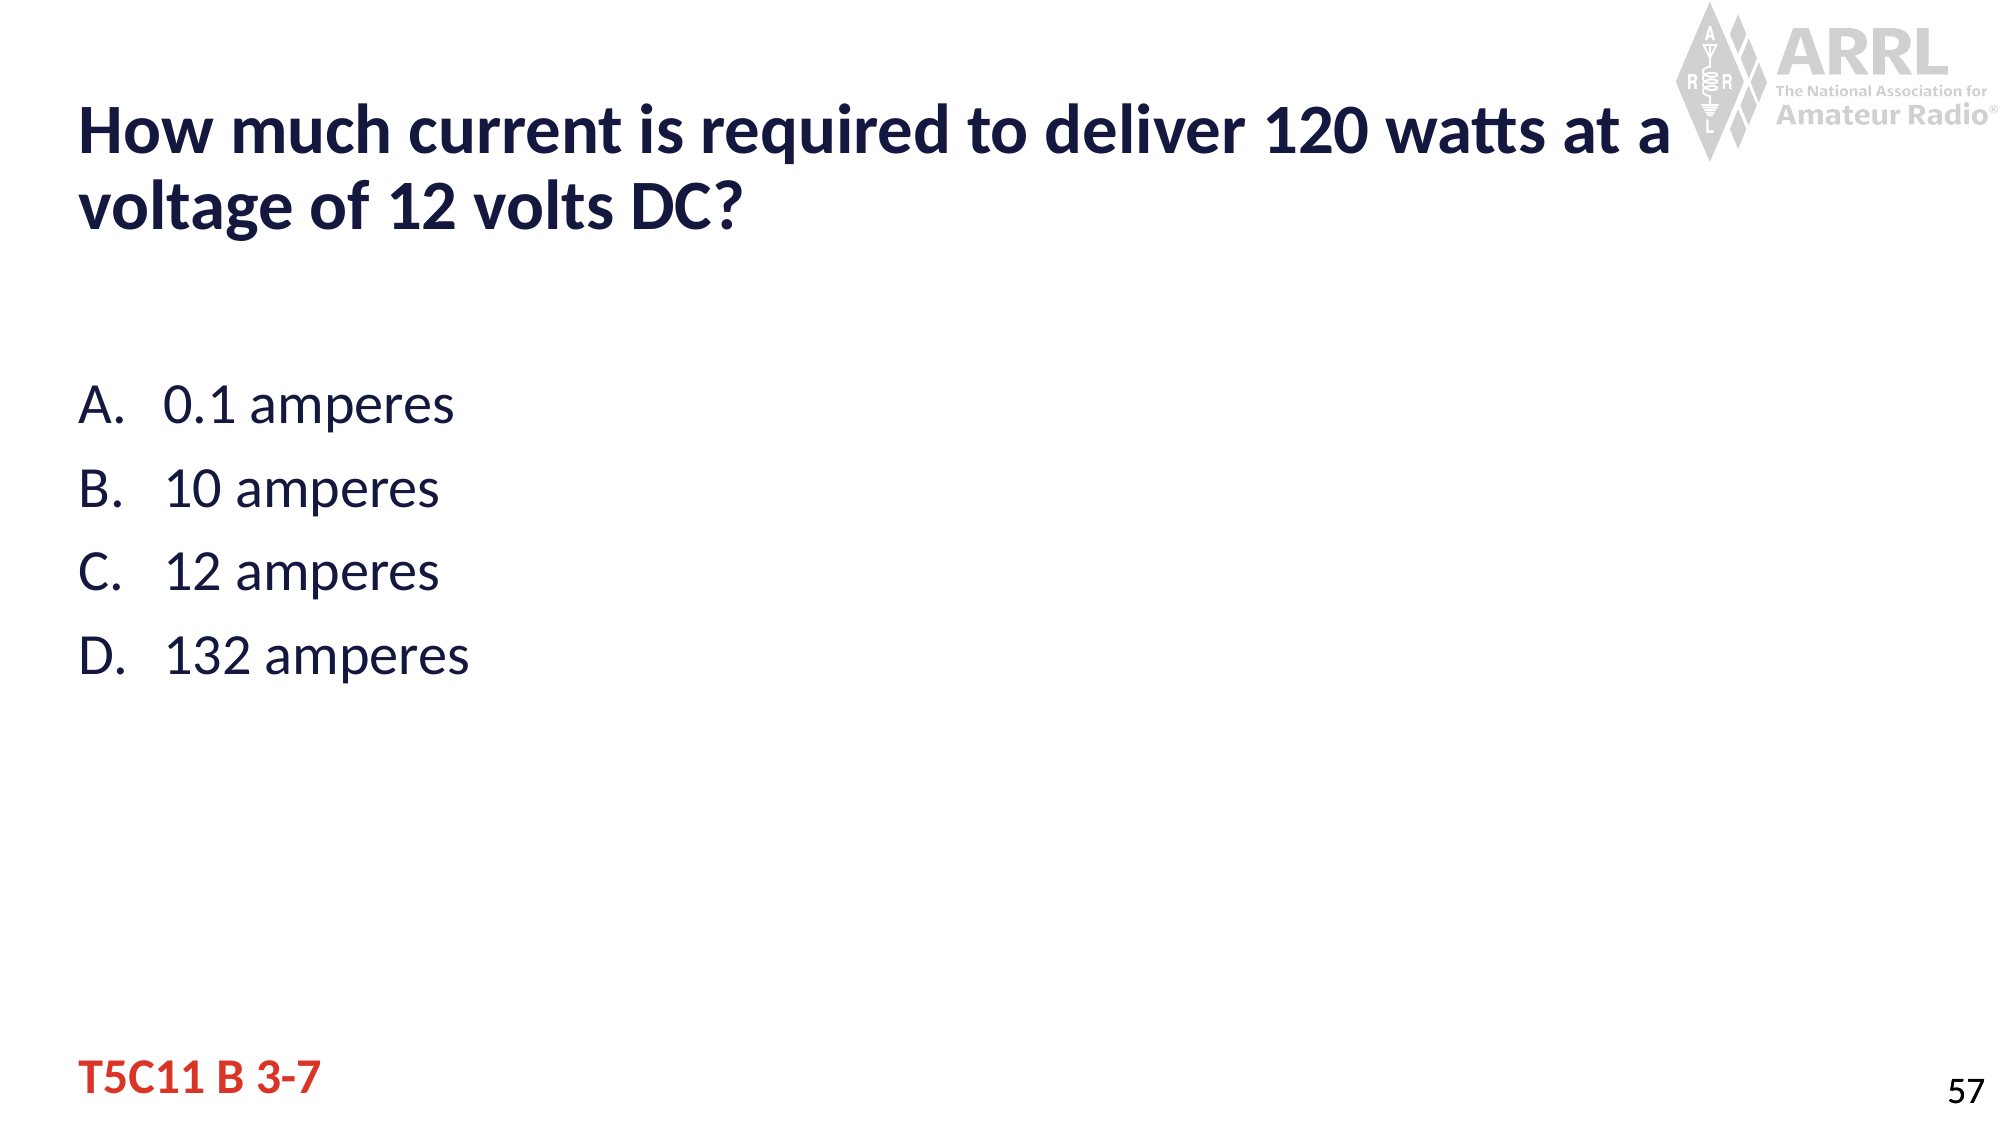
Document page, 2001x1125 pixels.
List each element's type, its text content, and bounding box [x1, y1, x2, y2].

title How much current is required to deliver 120 watts at a voltage of 12 volts DC? [63, 59, 1863, 278]
list 0.1 amperes 10 amperes 12 amperes 132 amperes [63, 365, 1863, 989]
text_box T5C11 B 3-7 [63, 1036, 921, 1112]
picture [1674, 0, 2000, 164]
